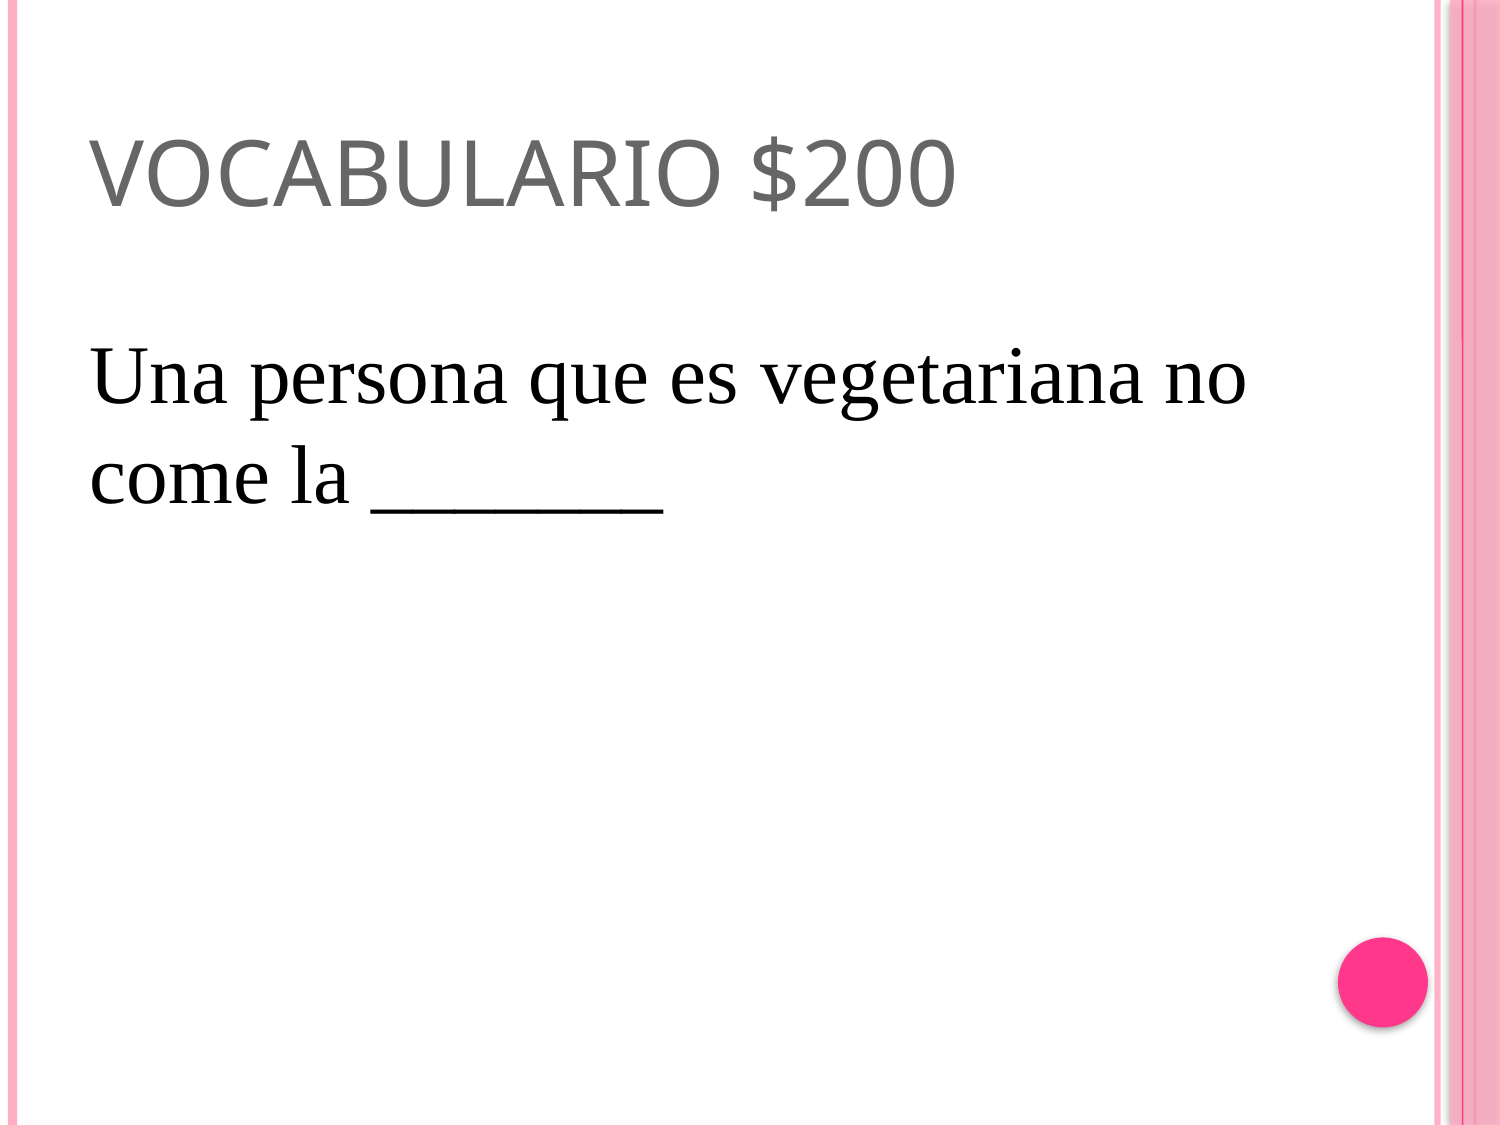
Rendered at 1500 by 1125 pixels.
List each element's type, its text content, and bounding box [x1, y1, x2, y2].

title Vocabulario $200 [75, 45, 1300, 233]
text_box Una persona que es vegetariana no come la _______ [75, 312, 1388, 528]
